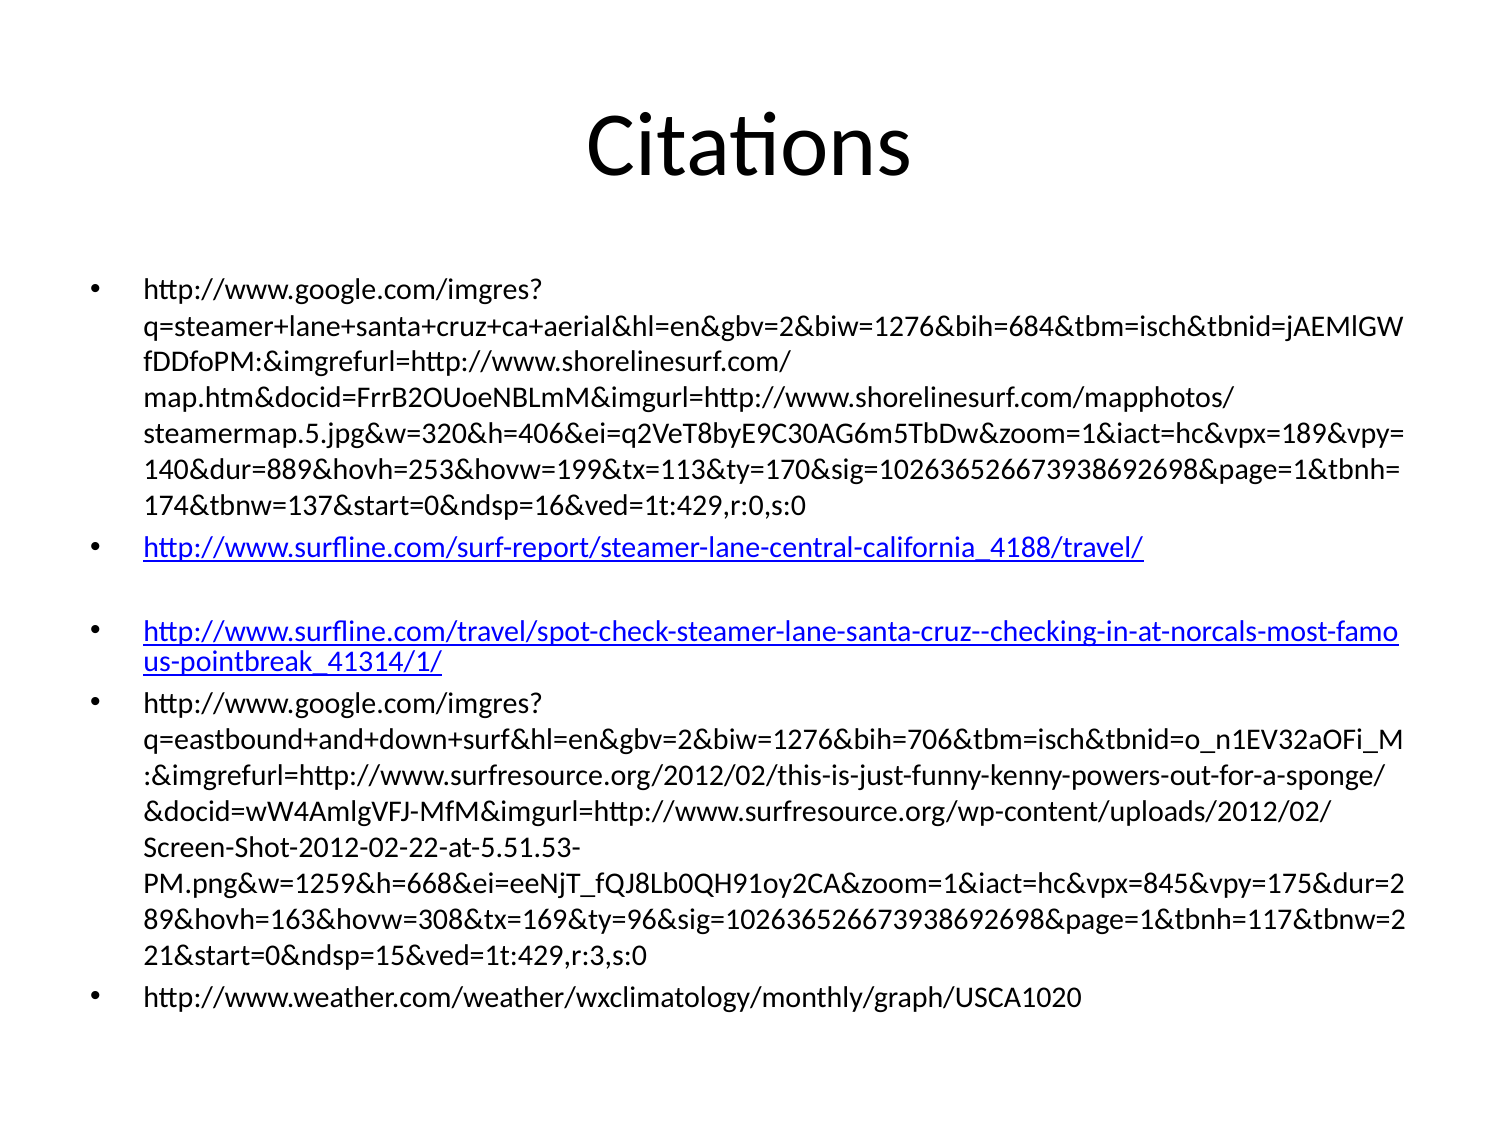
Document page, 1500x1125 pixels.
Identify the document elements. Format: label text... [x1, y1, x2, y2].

title Citations [75, 45, 1425, 233]
list http://www.google.com/imgres?q=steamer+lane+santa+cruz+ca+aerial&hl=en&gbv=2&biw=1276&bih=684&tbm=isch&tbnid=jAEMlGWfDDfoPM:&imgrefurl=http://www.shorelinesurf.com/map.htm&docid=FrrB2OUoeNBLmM&imgurl=http://www.shorelinesurf.com/mapphotos/steamermap.5.jpg&w=320&h=406&ei=q2VeT8byE9C30AG6m5TbDw&zoom=1&iact=hc&vpx=189&vpy=140&dur=889&hovh=253&hovw=199&tx=113&ty=170&sig=102636526673938692698&page=1&tbnh=174&tbnw=137&start=0&ndsp=16&ved=1t:429,r:0,s:0 http://www.surfline.com/surf-report/steamer-lane-central-california_4188/travel/ http://www.surfline.com/travel/spot-check-steamer-lane-santa-cruz--checking-in-at-norcals-most-famous-pointbreak_41314/1/ http://www.google.com/imgres?q=eastbound+and+down+surf&hl=en&gbv=2&biw=1276&bih=706&tbm=isch&tbnid=o_n1EV32aOFi_M:&imgrefurl=http://www.surfresource.org/2012/02/this-is-just-funny-kenny-powers-out-for-a-sponge/&docid=wW4AmlgVFJ-MfM&imgurl=http://www.surfresource.org/wp-content/uploads/2012/02/Screen-Shot-2012-02-22-at-5.51.53-PM.png&w=1259&h=668&ei=eeNjT_fQJ8Lb0QH91oy2CA&zoom=1&iact=hc&vpx=845&vpy=175&dur=289&hovh=163&hovw=308&tx=169&ty=96&sig=102636526673938692698&page=1&tbnh=117&tbnw=221&start=0&ndsp=15&ved=1t:429,r:3,s:0 http://www.weather.com/weather/wxclimatology/monthly/graph/USCA1020 [75, 262, 1425, 1005]
